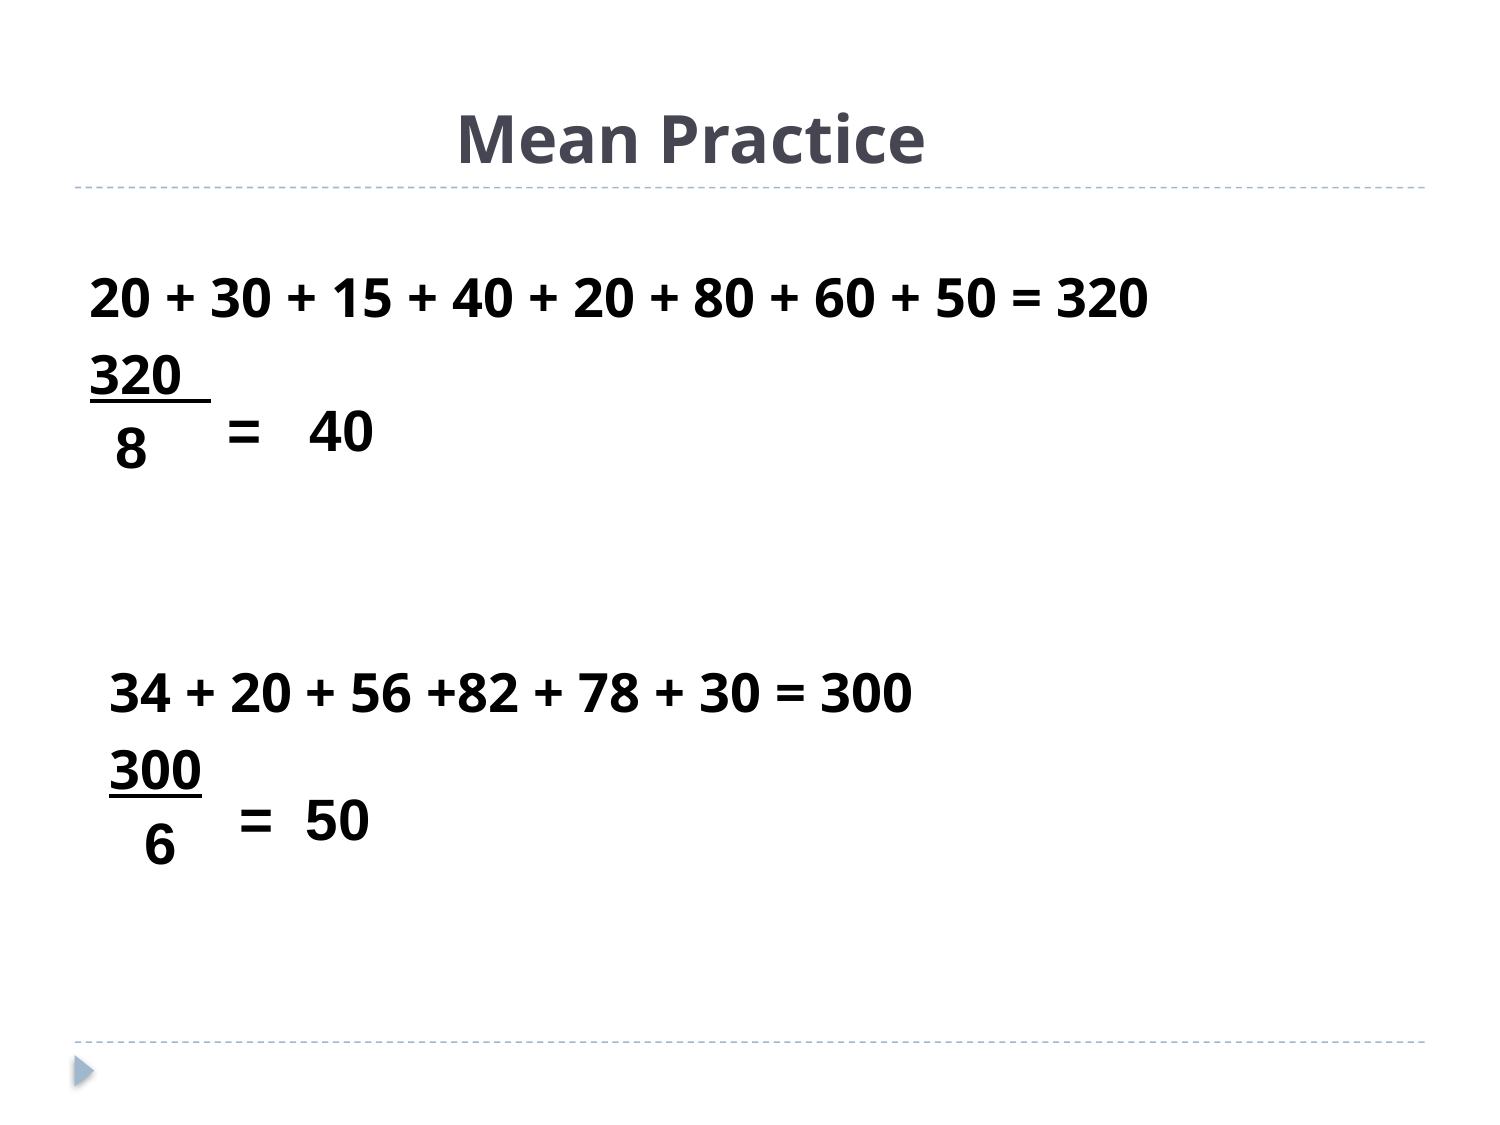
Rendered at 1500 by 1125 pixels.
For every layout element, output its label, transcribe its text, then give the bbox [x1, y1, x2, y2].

text_box = 50 [224, 774, 426, 860]
text_box 8 [100, 403, 163, 488]
list 20 + 30 + 15 + 40 + 20 + 80 + 60 + 50 = 320 320 [75, 255, 1436, 581]
text_box 6 [130, 798, 193, 884]
list 34 + 20 + 56 +82 + 78 + 30 = 300 300 [94, 651, 1424, 978]
text_box = 40 [212, 385, 431, 471]
title Mean Practice [82, 45, 1300, 185]
